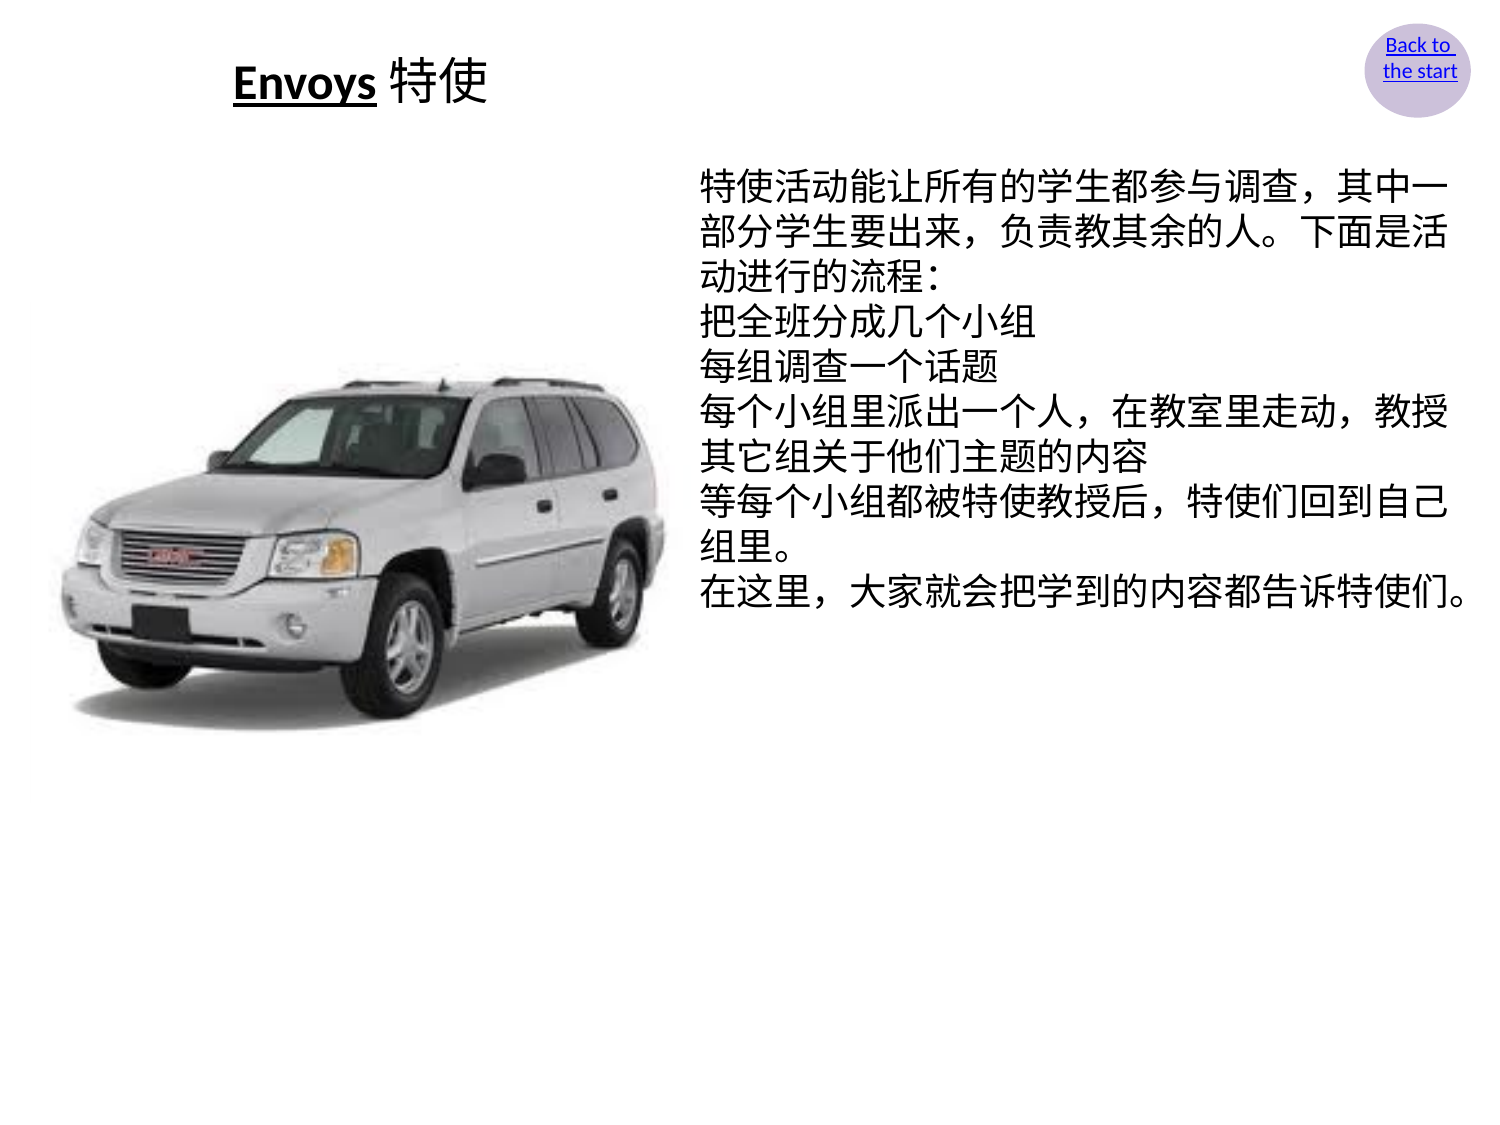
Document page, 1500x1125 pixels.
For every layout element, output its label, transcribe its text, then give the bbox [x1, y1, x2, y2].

text_box [1367, 91, 1468, 120]
text_box [440, 0, 453, 146]
text_box [10, 0, 440, 150]
text_box 特使活动能让所有的学生都参与调查，其中一部分学生要出来，负责教其余的人。下面是活动进行的流程： 把全班分成几个小组 每组调查一个话题 每个小组里派出一个人，在教室里走动，教授其它组关于他们主题的内容 等每个小组都被特使教授后，特使们回到自己组里。 在这里，大家就会把学到的内容都告诉特使们。 [684, 155, 1471, 666]
text_box Envoys特使 [218, 42, 1223, 178]
picture [29, 302, 698, 804]
text_box Back to the start [1359, 23, 1483, 91]
